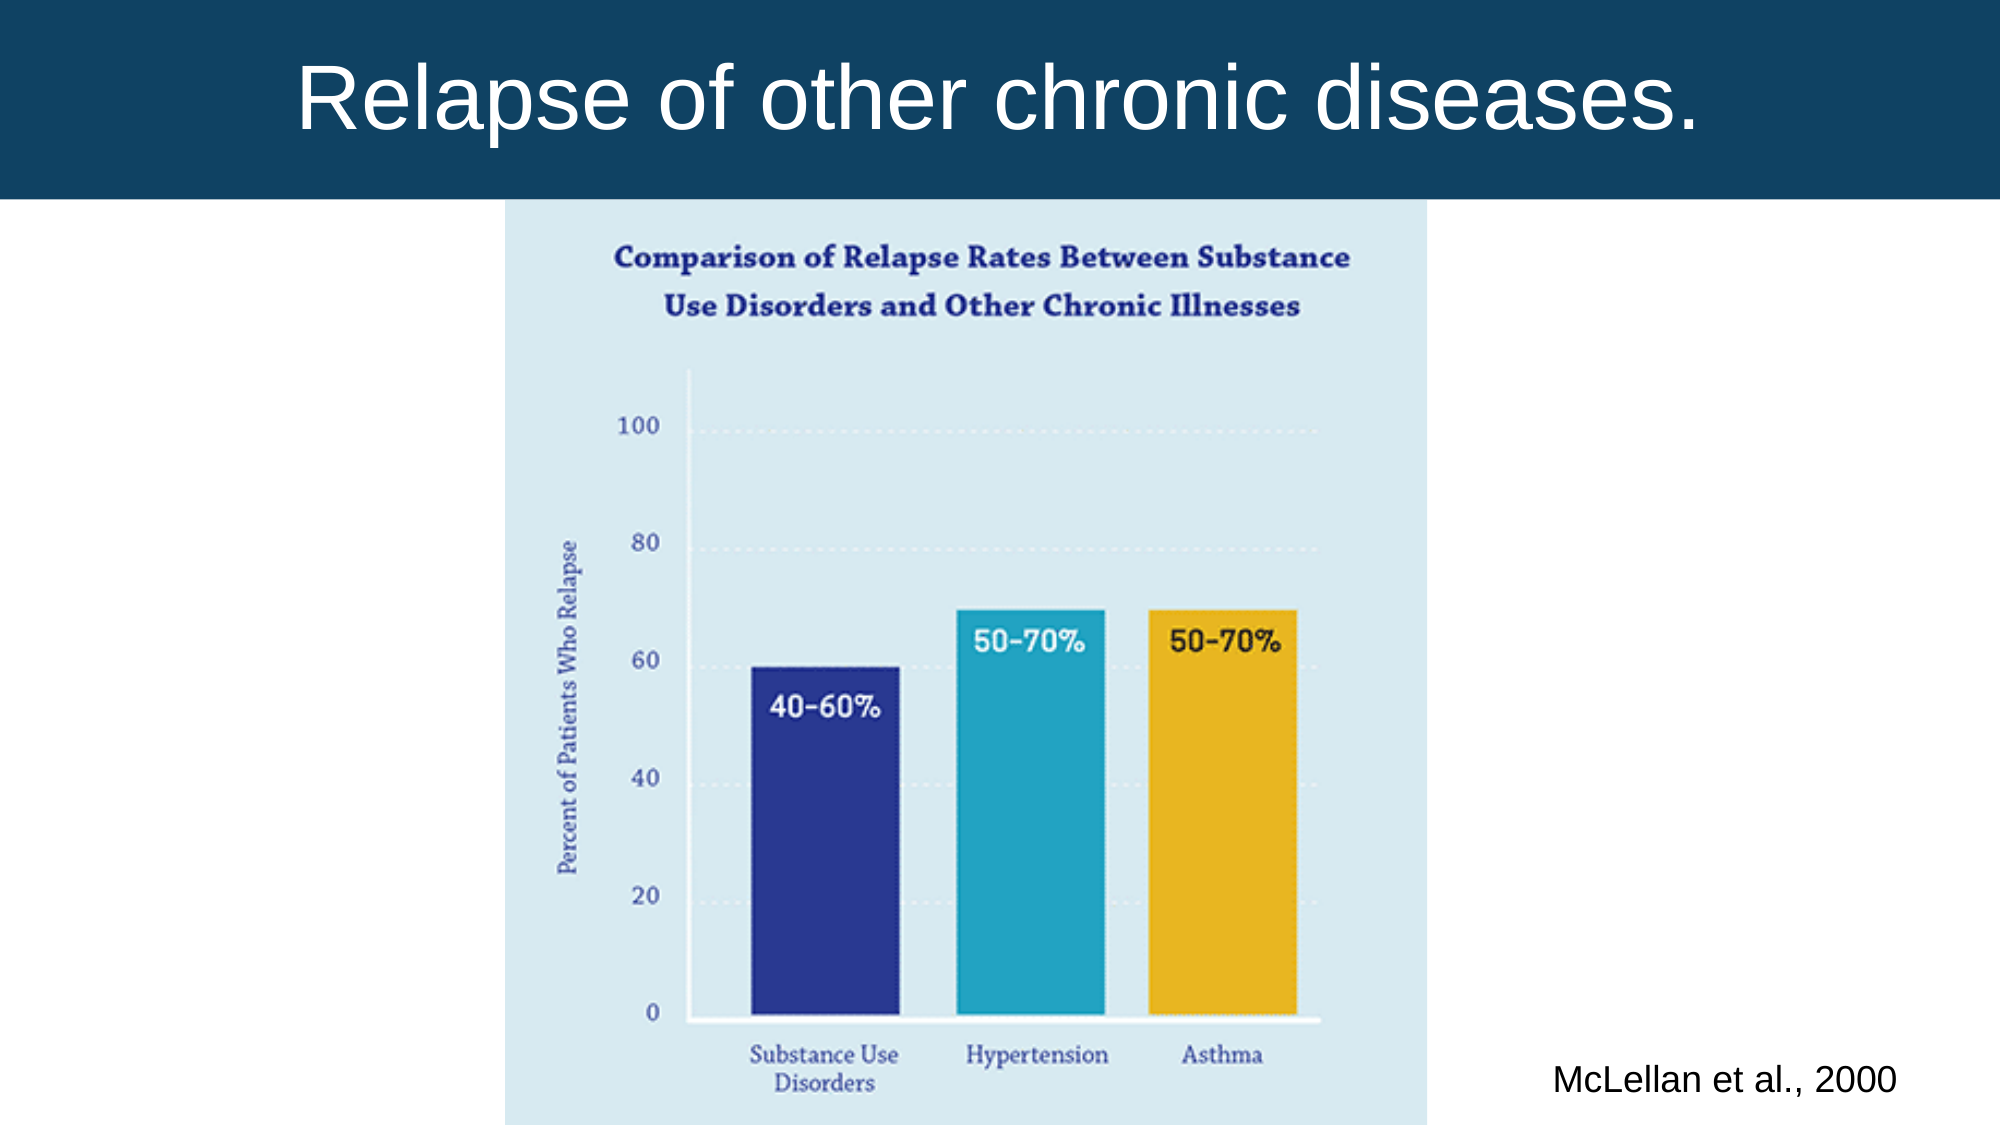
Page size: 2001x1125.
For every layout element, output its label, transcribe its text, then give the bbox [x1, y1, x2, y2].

text_box McLellan et al., 2000 [1441, 1047, 1913, 1107]
picture [505, 199, 1428, 1125]
text_box Relapse of other chronic diseases. [0, 0, 2000, 200]
